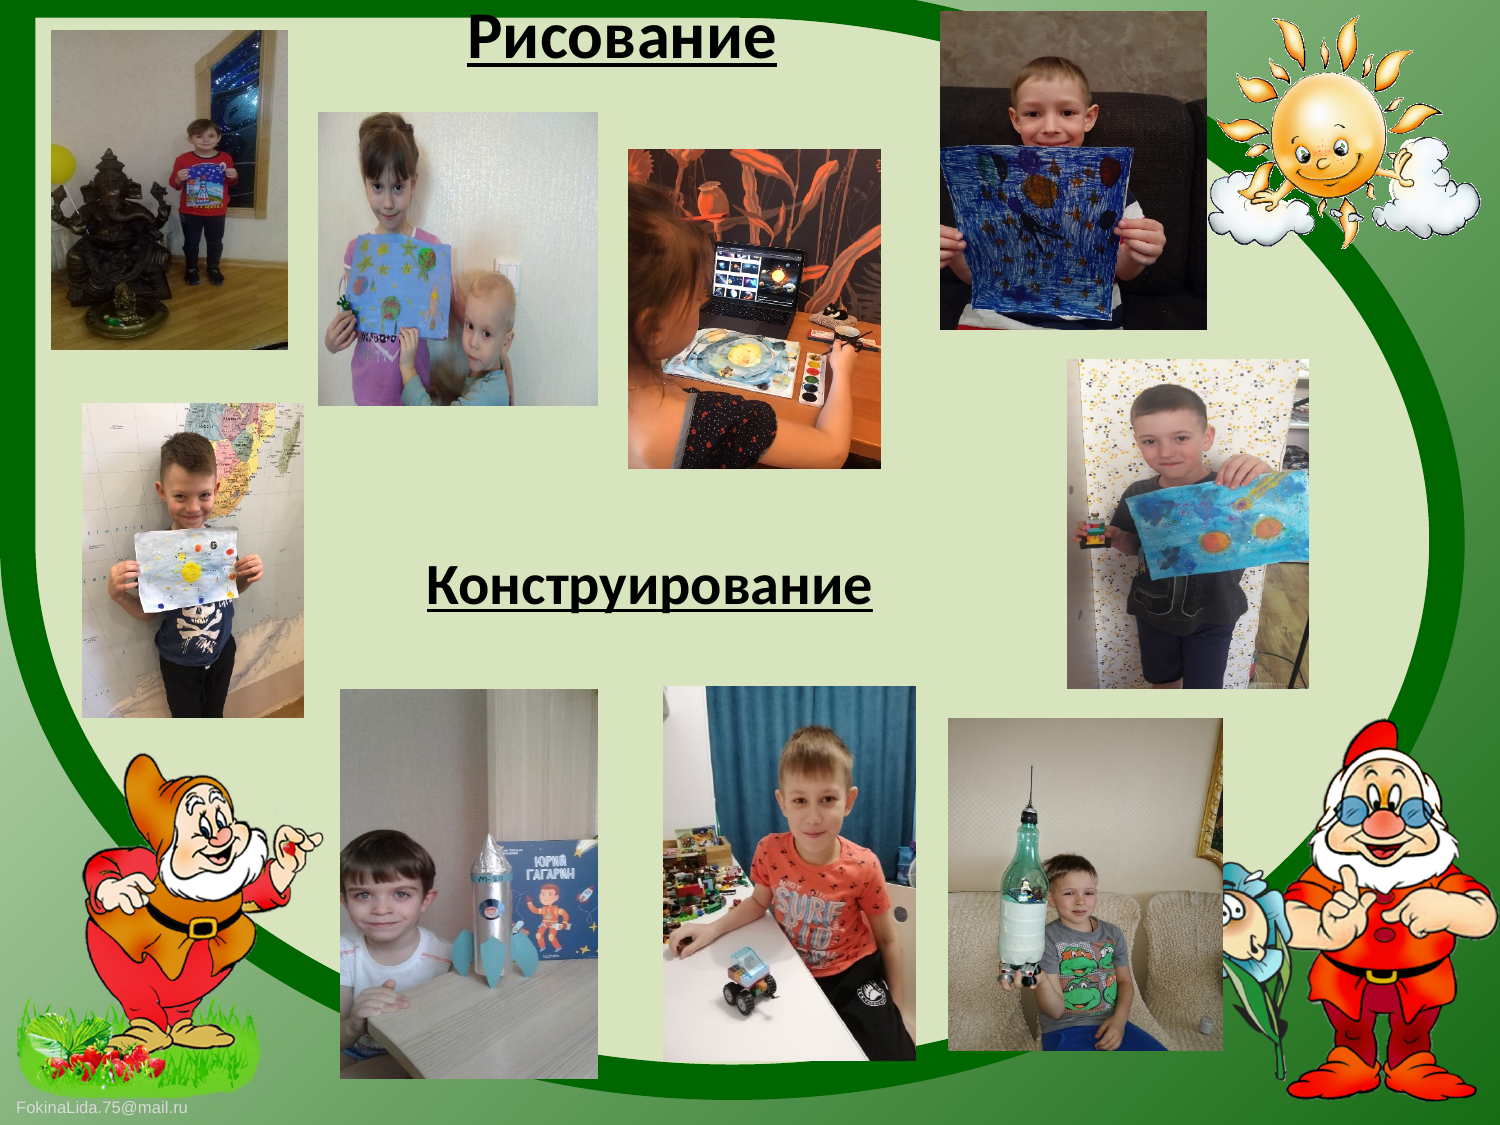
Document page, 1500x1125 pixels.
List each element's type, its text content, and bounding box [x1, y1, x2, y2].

picture [339, 689, 599, 1080]
picture [318, 112, 599, 406]
picture [51, 30, 289, 351]
list Конструирование [345, 538, 1022, 651]
picture [947, 716, 1500, 1104]
picture [940, 0, 1500, 330]
picture [628, 149, 881, 469]
picture [17, 751, 324, 1101]
title Рисование [442, 0, 803, 91]
picture [1067, 358, 1309, 689]
picture [663, 686, 916, 1061]
picture [82, 402, 304, 718]
